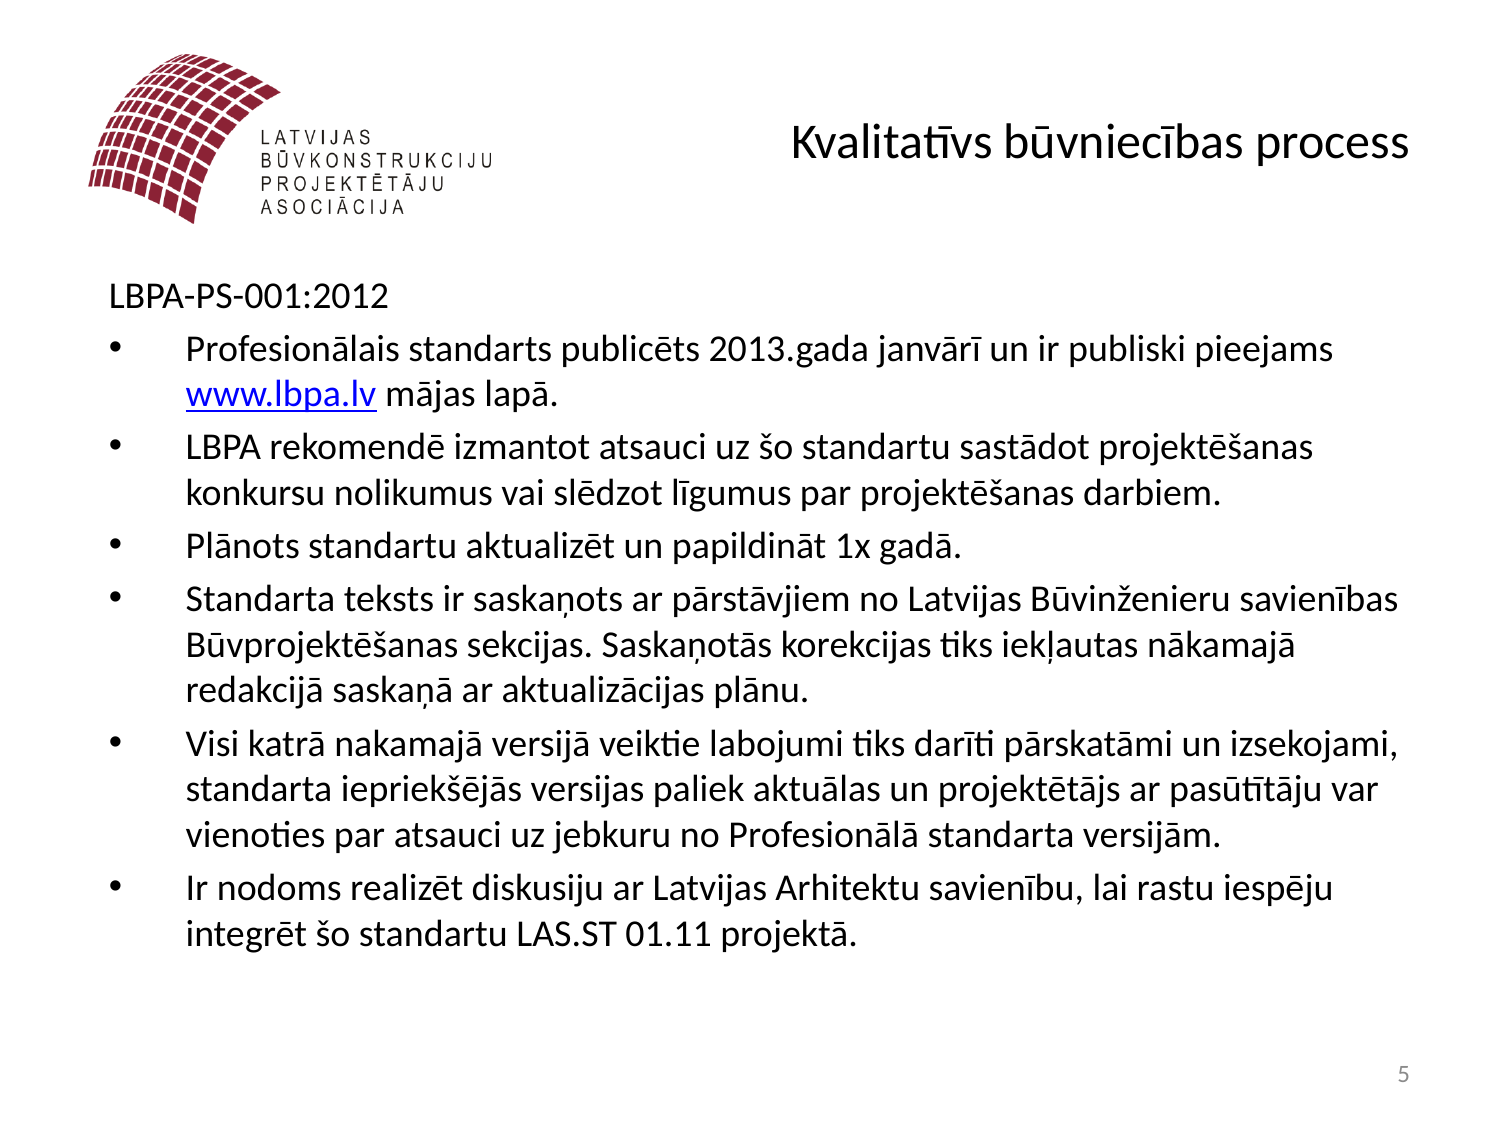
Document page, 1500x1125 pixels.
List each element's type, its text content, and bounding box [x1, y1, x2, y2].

slide_number 5 [1074, 1042, 1425, 1103]
title Kvalitatīvs būvniecības process [75, 45, 1425, 233]
list LBPA-PS-001:2012 Profesionālais standarts publicēts 2013.gada janvārī un ir publiski pieejams www.lbpa.lv mājas lapā. LBPA rekomendē izmantot atsauci uz šo standartu sastādot projektēšanas konkursu nolikumus vai slēdzot līgumus par projektēšanas darbiem. Plānots standartu aktualizēt un papildināt 1x gadā. Standarta teksts ir saskaņots ar pārstāvjiem no Latvijas Būvinženieru savienības Būvprojektēšanas sekcijas. Saskaņotās korekcijas tiks iekļautas nākamajā redakcijā saskaņā ar aktualizācijas plānu. Visi katrā nakamajā versijā veiktie labojumi tiks darīti pārskatāmi un izsekojami, standarta iepriekšējās versijas paliek aktuālas un projektētājs ar pasūtītāju var vienoties par atsauci uz jebkuru no Profesionālā standarta versijām. Ir nodoms realizēt diskusiju ar Latvijas Arhitektu savienību, lai rastu iespēju integrēt šo standartu LAS.ST 01.11 projektā. [93, 262, 1425, 1005]
picture [88, 54, 491, 225]
